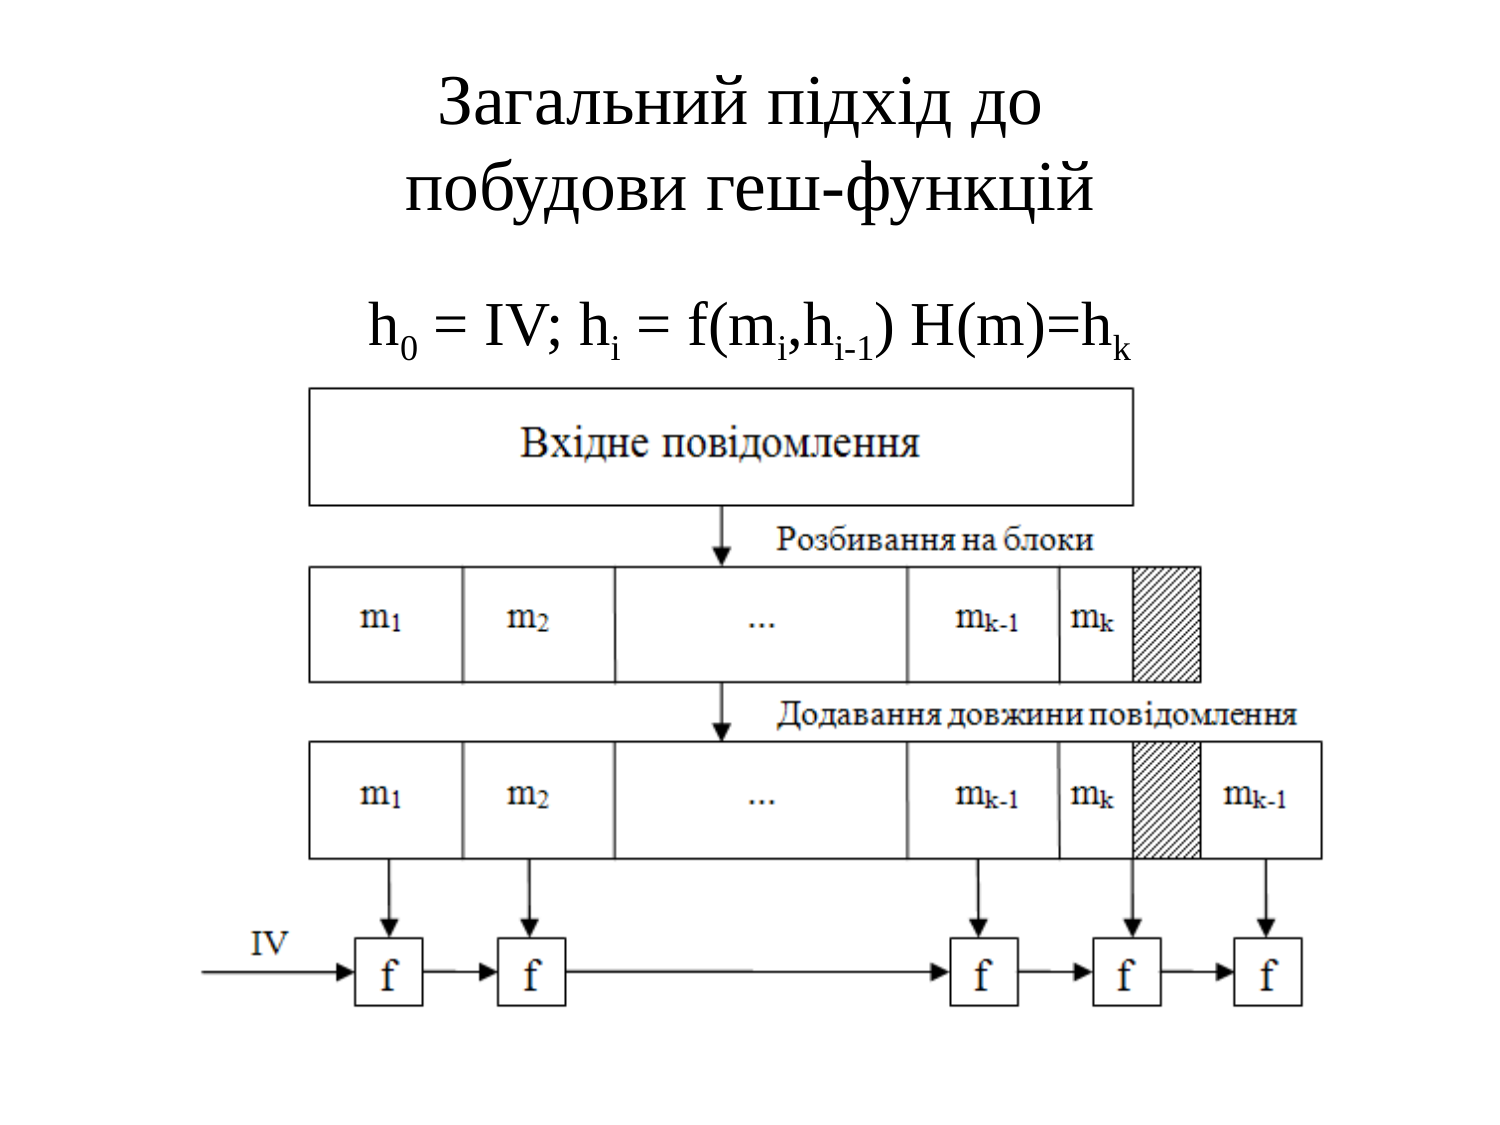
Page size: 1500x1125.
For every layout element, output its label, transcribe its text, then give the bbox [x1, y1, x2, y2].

picture [174, 374, 1337, 1026]
title Загальний підхід до побудови геш-функцій [75, 45, 1425, 233]
list h0 = IV; hi = f(mi,hi-1) H(m)=hk [75, 275, 1425, 1005]
